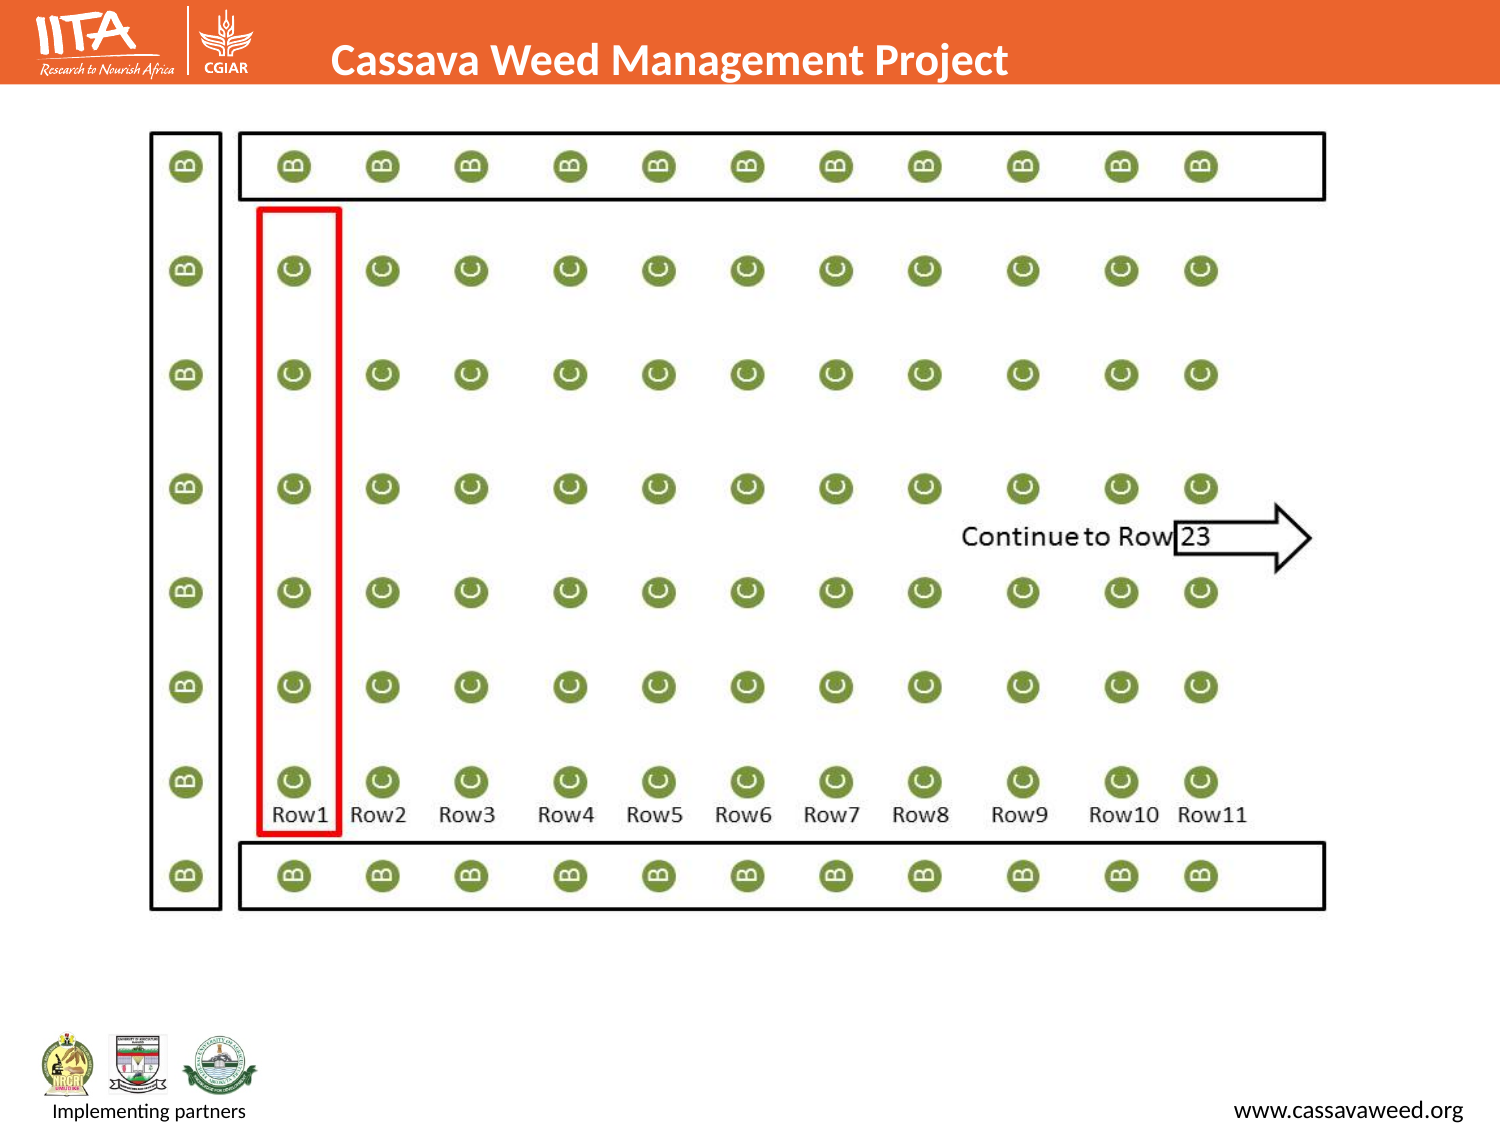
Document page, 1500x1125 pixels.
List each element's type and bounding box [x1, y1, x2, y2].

picture [37, 1031, 284, 1106]
picture [87, 99, 1338, 1001]
